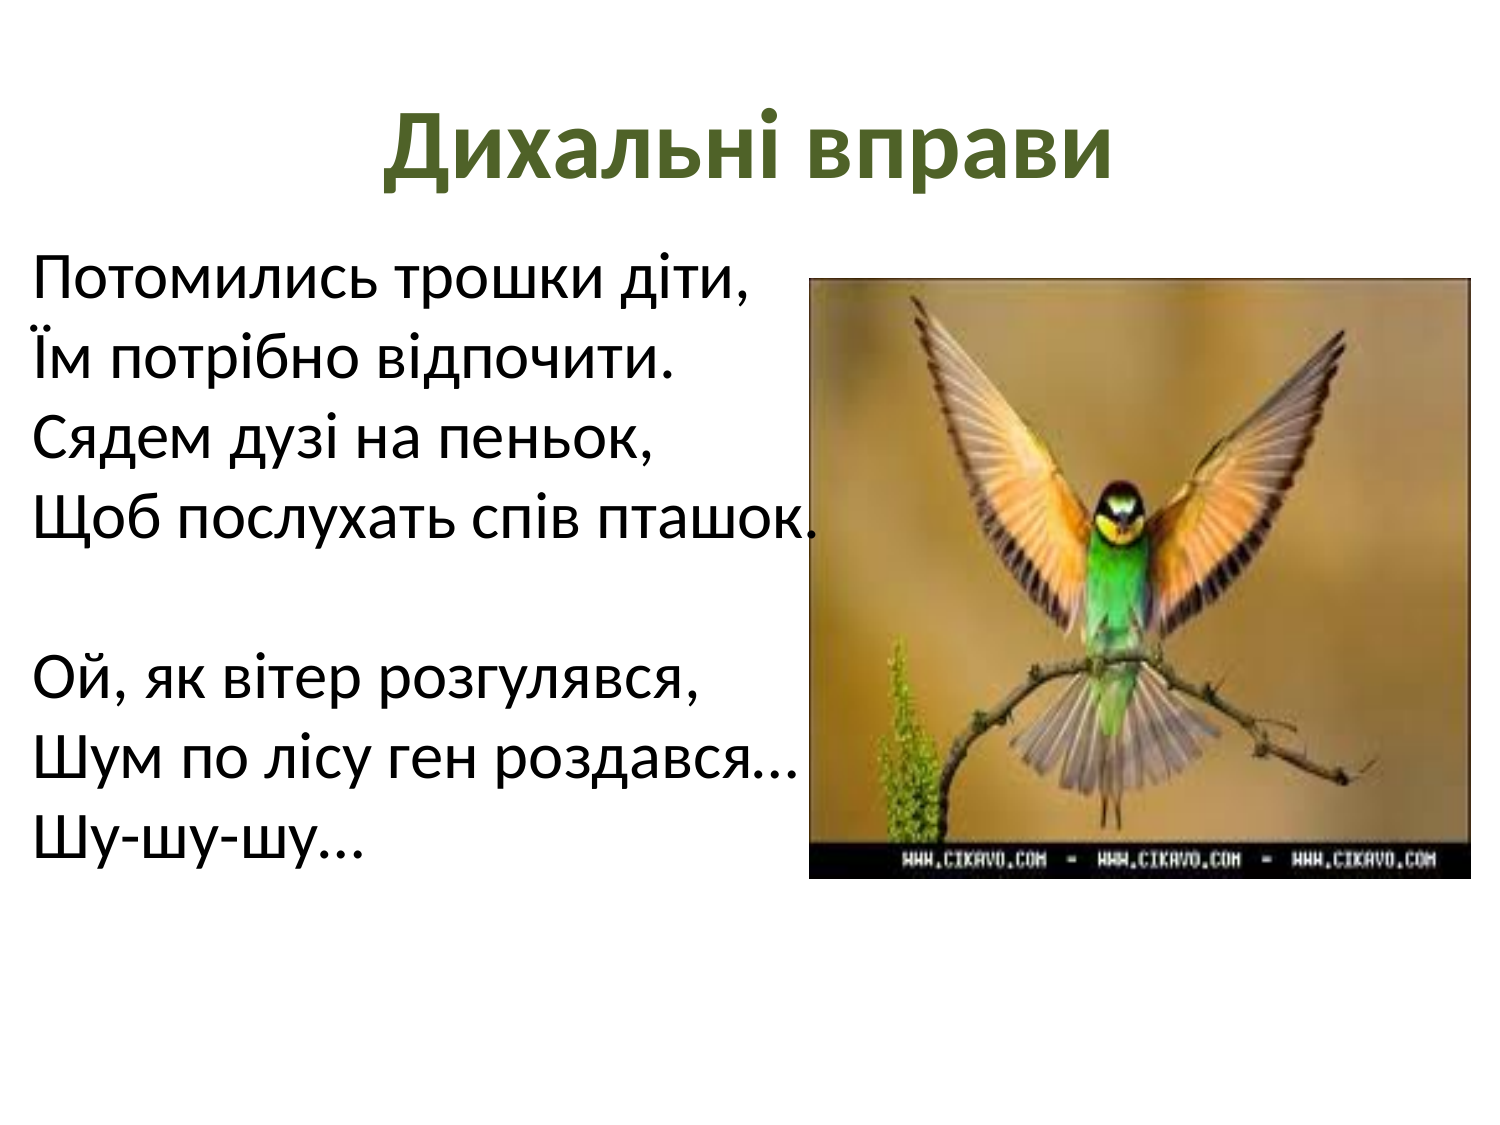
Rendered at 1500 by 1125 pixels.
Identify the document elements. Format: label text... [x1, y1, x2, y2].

title Дихальні вправи [75, 45, 1425, 233]
picture [808, 278, 1472, 879]
text_box Потомились трошки діти, Їм потрібно відпочити. Сядем дузі на пеньок, Щоб послухать спів пташок. Ой, як вітер розгулявся, Шум по лісу ген роздався… Шу-шу-шу… [17, 224, 904, 880]
